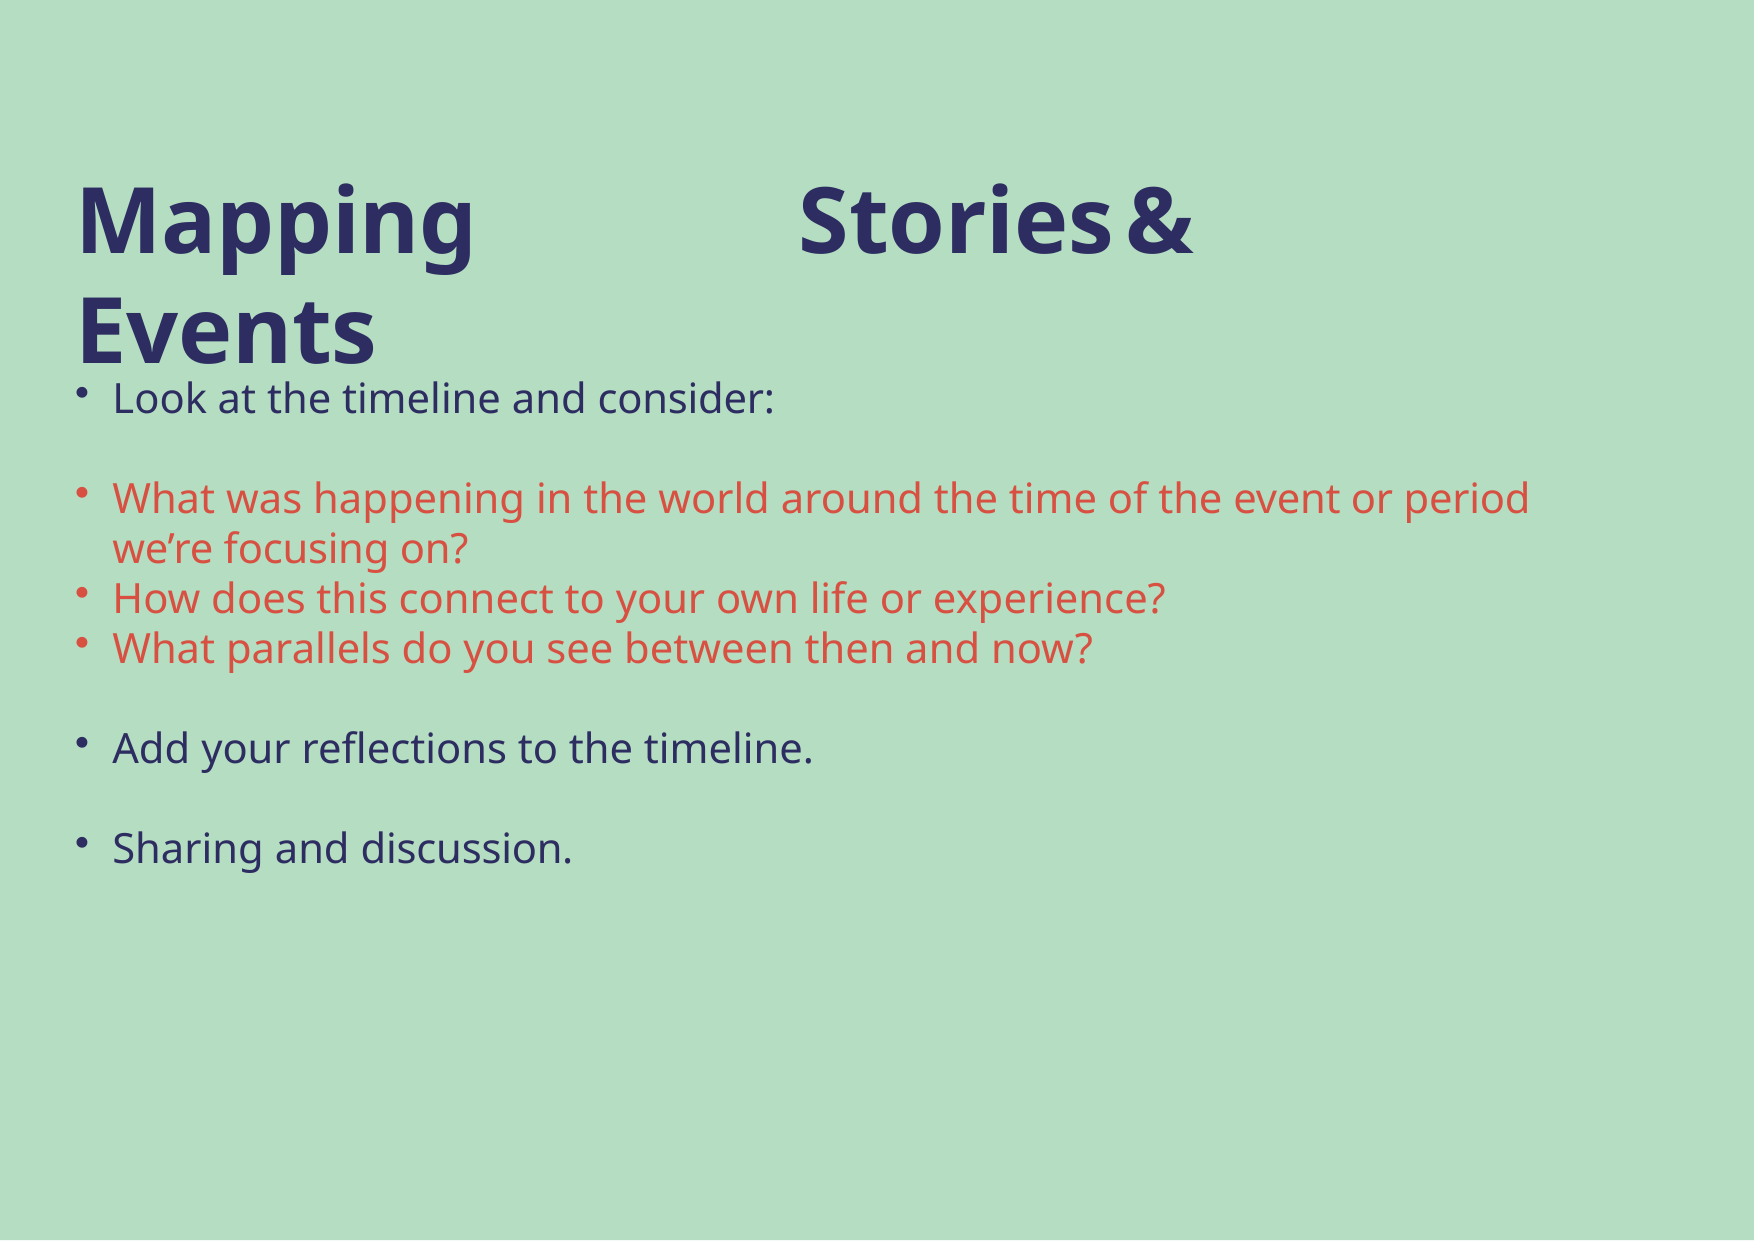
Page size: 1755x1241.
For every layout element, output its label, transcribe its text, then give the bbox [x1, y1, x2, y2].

text_box Look at the timeline and consider: What was happening in the world around the time of the event or period we’re focusing on? How does this connect to your own life or experience? What parallels do you see between then and now? Add your reflections to the timeline. Sharing and discussion. [72, 369, 1592, 873]
title Mapping Stories & Events [72, 159, 1540, 369]
text_box [0, 0, 1754, 1241]
